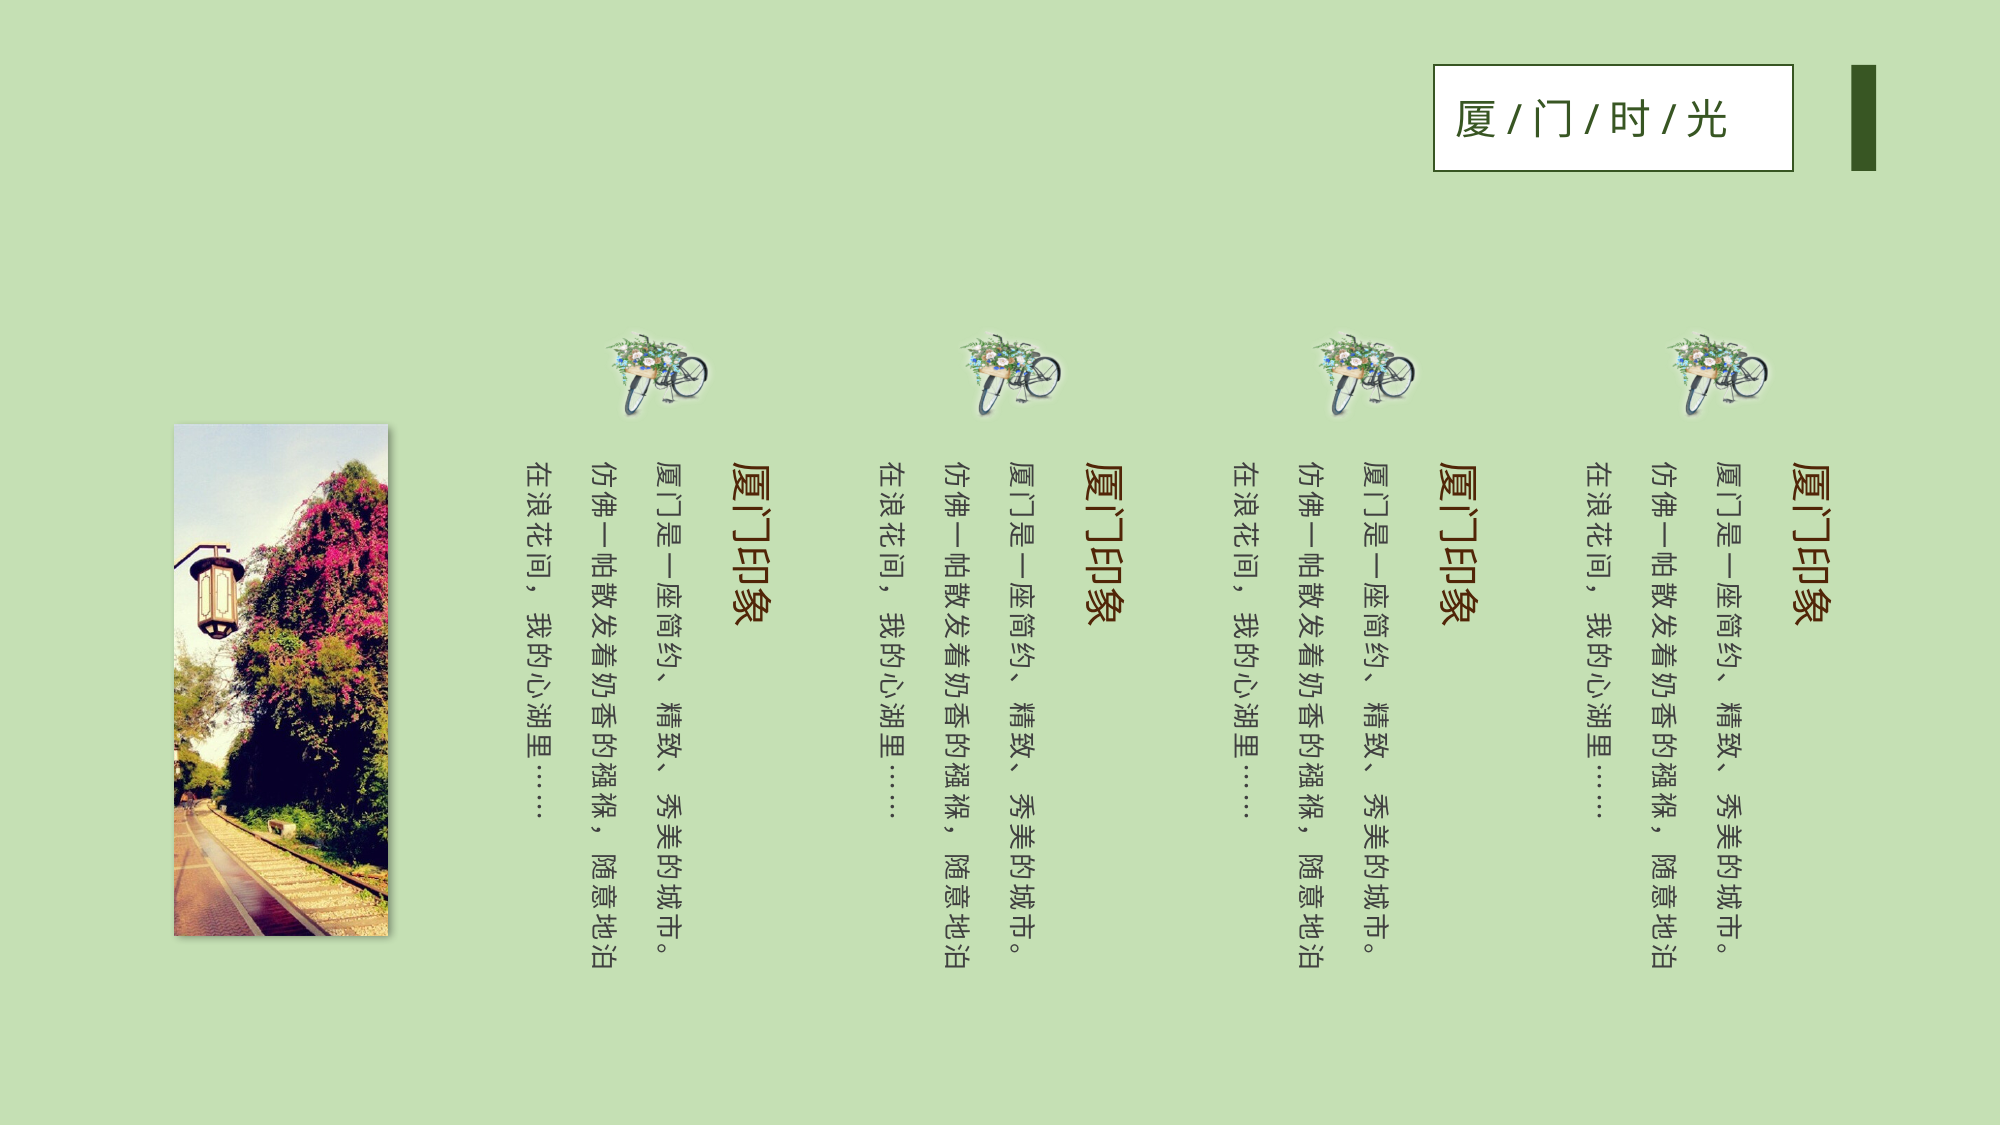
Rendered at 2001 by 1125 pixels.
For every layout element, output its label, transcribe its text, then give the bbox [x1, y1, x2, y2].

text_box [498, 320, 786, 1009]
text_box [1205, 320, 1493, 1009]
text_box [1850, 64, 1877, 172]
text_box [1433, 64, 1794, 172]
picture [174, 424, 388, 936]
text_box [852, 320, 1139, 1009]
text_box 厦/门/时/光 [1440, 85, 1793, 150]
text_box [1559, 320, 1846, 1009]
